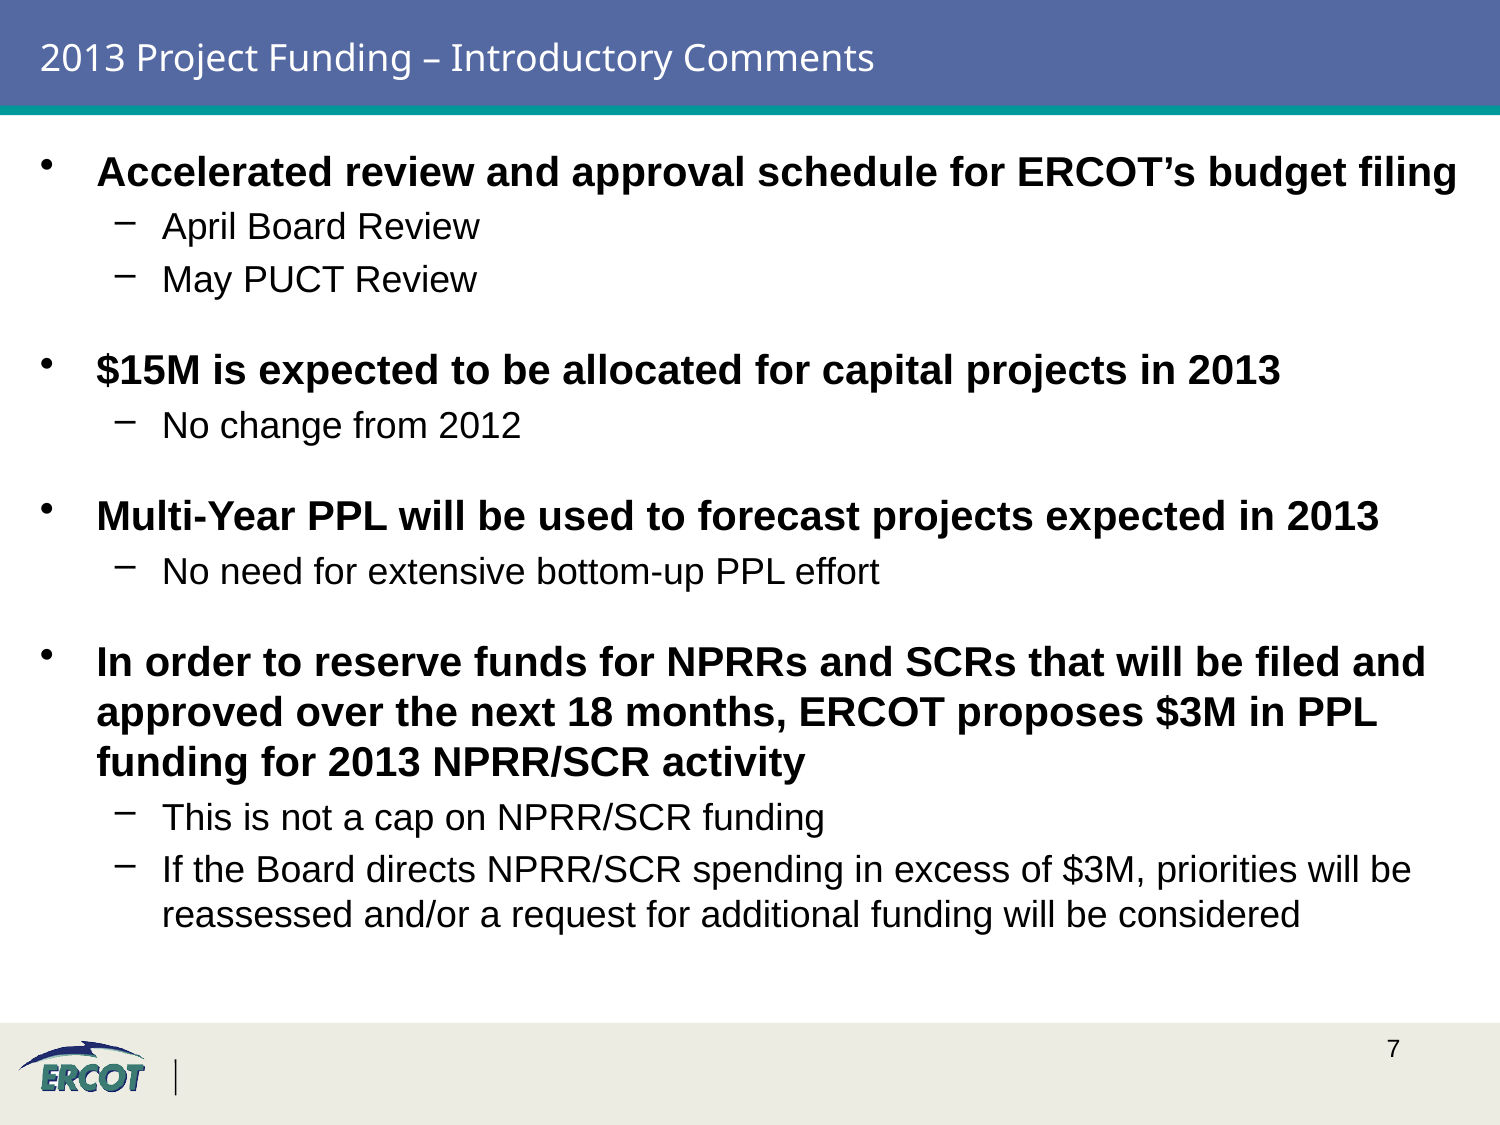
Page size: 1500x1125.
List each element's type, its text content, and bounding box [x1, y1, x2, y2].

picture [10, 1031, 151, 1111]
list Accelerated review and approval schedule for ERCOT’s budget filing April Board Review May PUCT Review $15M is expected to be allocated for capital projects in 2013 No change from 2012 Multi-Year PPL will be used to forecast projects expected in 2013 No need for extensive bottom-up PPL effort In order to reserve funds for NPRRs and SCRs that will be filed and approved over the next 18 months, ERCOT proposes $3M in PPL funding for 2013 NPRR/SCR activity This is not a cap on NPRR/SCR funding If the Board directs NPRR/SCR spending in excess of $3M, priorities will be reassessed and/or a request for additional funding will be considered [24, 137, 1476, 1026]
title 2013 Project Funding – Introductory Comments [24, 0, 1201, 113]
